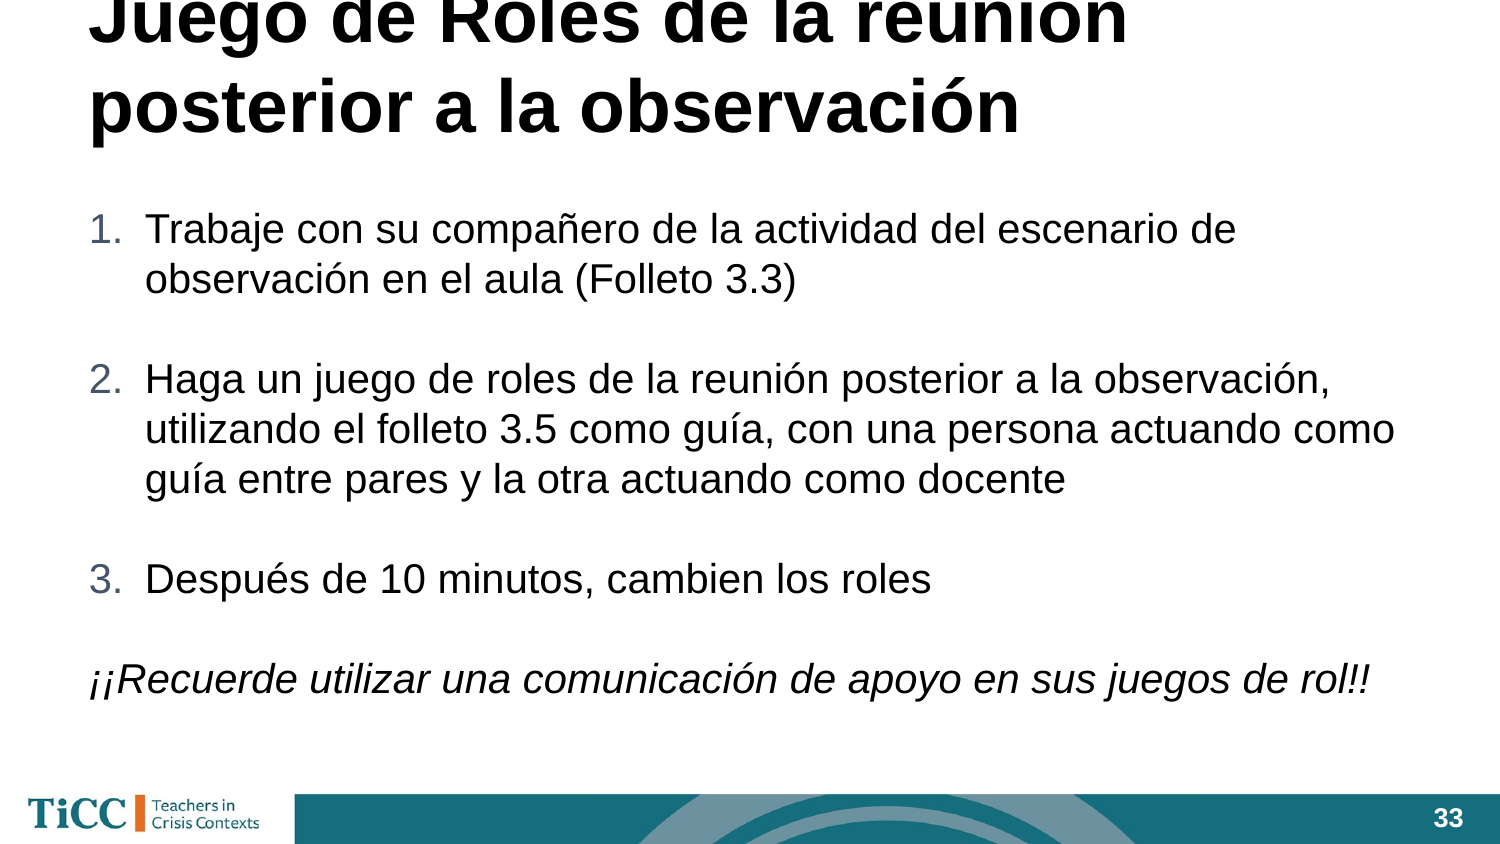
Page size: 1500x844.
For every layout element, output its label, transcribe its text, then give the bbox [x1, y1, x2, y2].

slide_number ‹#› [1388, 784, 1479, 844]
list Trabaje con su compañero de la actividad del escenario de observación en el aula (Folleto 3.3) Haga un juego de roles de la reunión posterior a la observación, utilizando el folleto 3.5 como guía, con una persona actuando como guía entre pares y la otra actuando como docente Después de 10 minutos, cambien los roles ¡¡Recuerde utilizar una comunicación de apoyo en sus juegos de rol!! [73, 186, 1424, 756]
title Juego de Roles de la reunión posterior a la observación [73, 0, 1424, 163]
picture [0, 0, 1500, 844]
